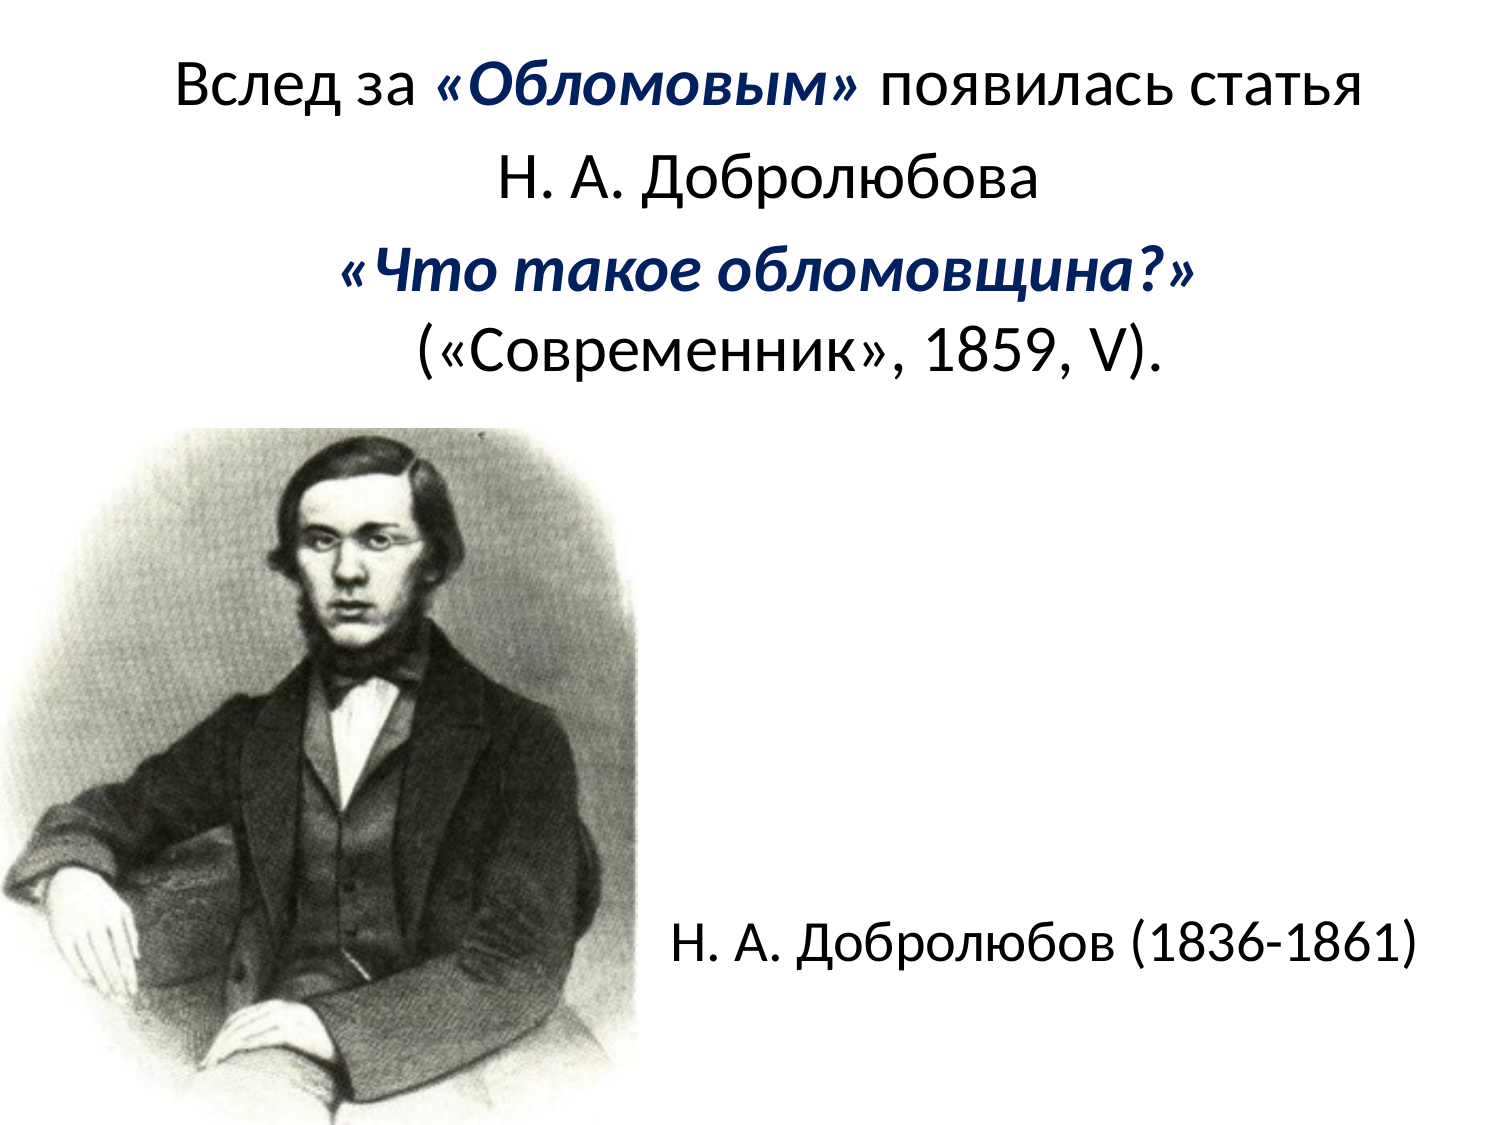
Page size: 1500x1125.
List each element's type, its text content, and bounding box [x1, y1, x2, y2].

text_box Н. А. Добролюбов (1836-1861) [655, 895, 1500, 981]
list Вслед за «Обломовым» появилась статья Н. А. Добролюбова «Что такое обломовщина?» («Современник», 1859, V). [76, 31, 1447, 1005]
picture [0, 427, 639, 1125]
